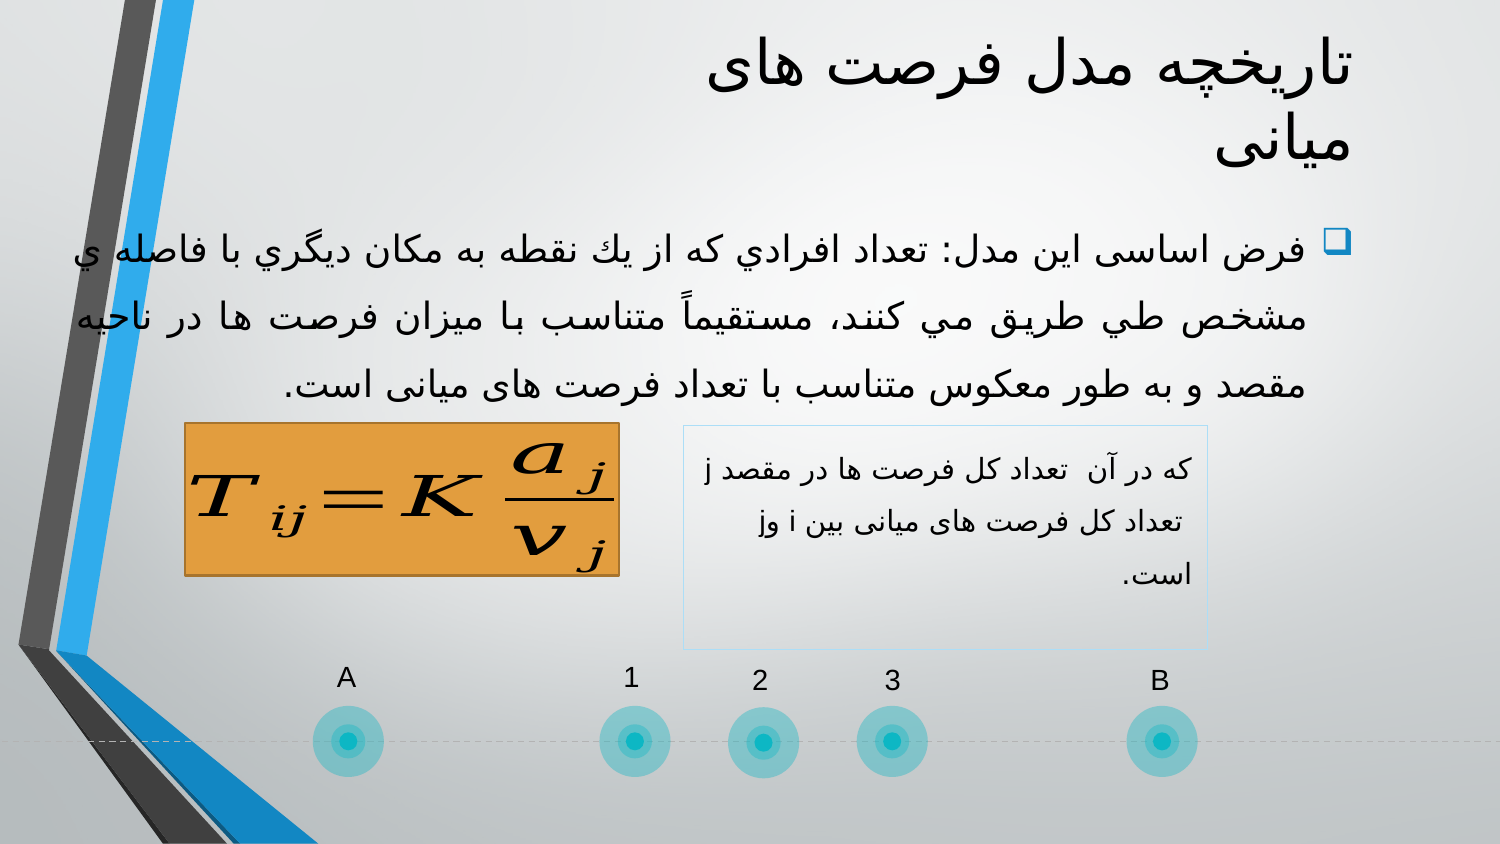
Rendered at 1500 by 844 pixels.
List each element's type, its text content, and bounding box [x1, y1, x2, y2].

text_box A [322, 651, 375, 702]
text_box 1 [608, 651, 662, 702]
text_box 2 [737, 653, 790, 704]
text_box B [1135, 653, 1189, 704]
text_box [1126, 705, 1198, 778]
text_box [856, 705, 929, 778]
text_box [727, 706, 800, 779]
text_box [599, 705, 671, 778]
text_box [312, 705, 385, 778]
list فرض اساسی این مدل: تعداد افرادي كه از يك نقطه به مكان ديگري با فاصله ي مشخص طي طريق مي كنند، مستقیماً متناسب با ميزان فرصت ها در ناحیه مقصد و به طور معکوس متناسب با تعداد فرصت های میانی است. [57, 187, 1370, 741]
title تاریخچه مدل فرصت های میانی [683, 0, 1370, 187]
text_box 3 [869, 653, 923, 704]
